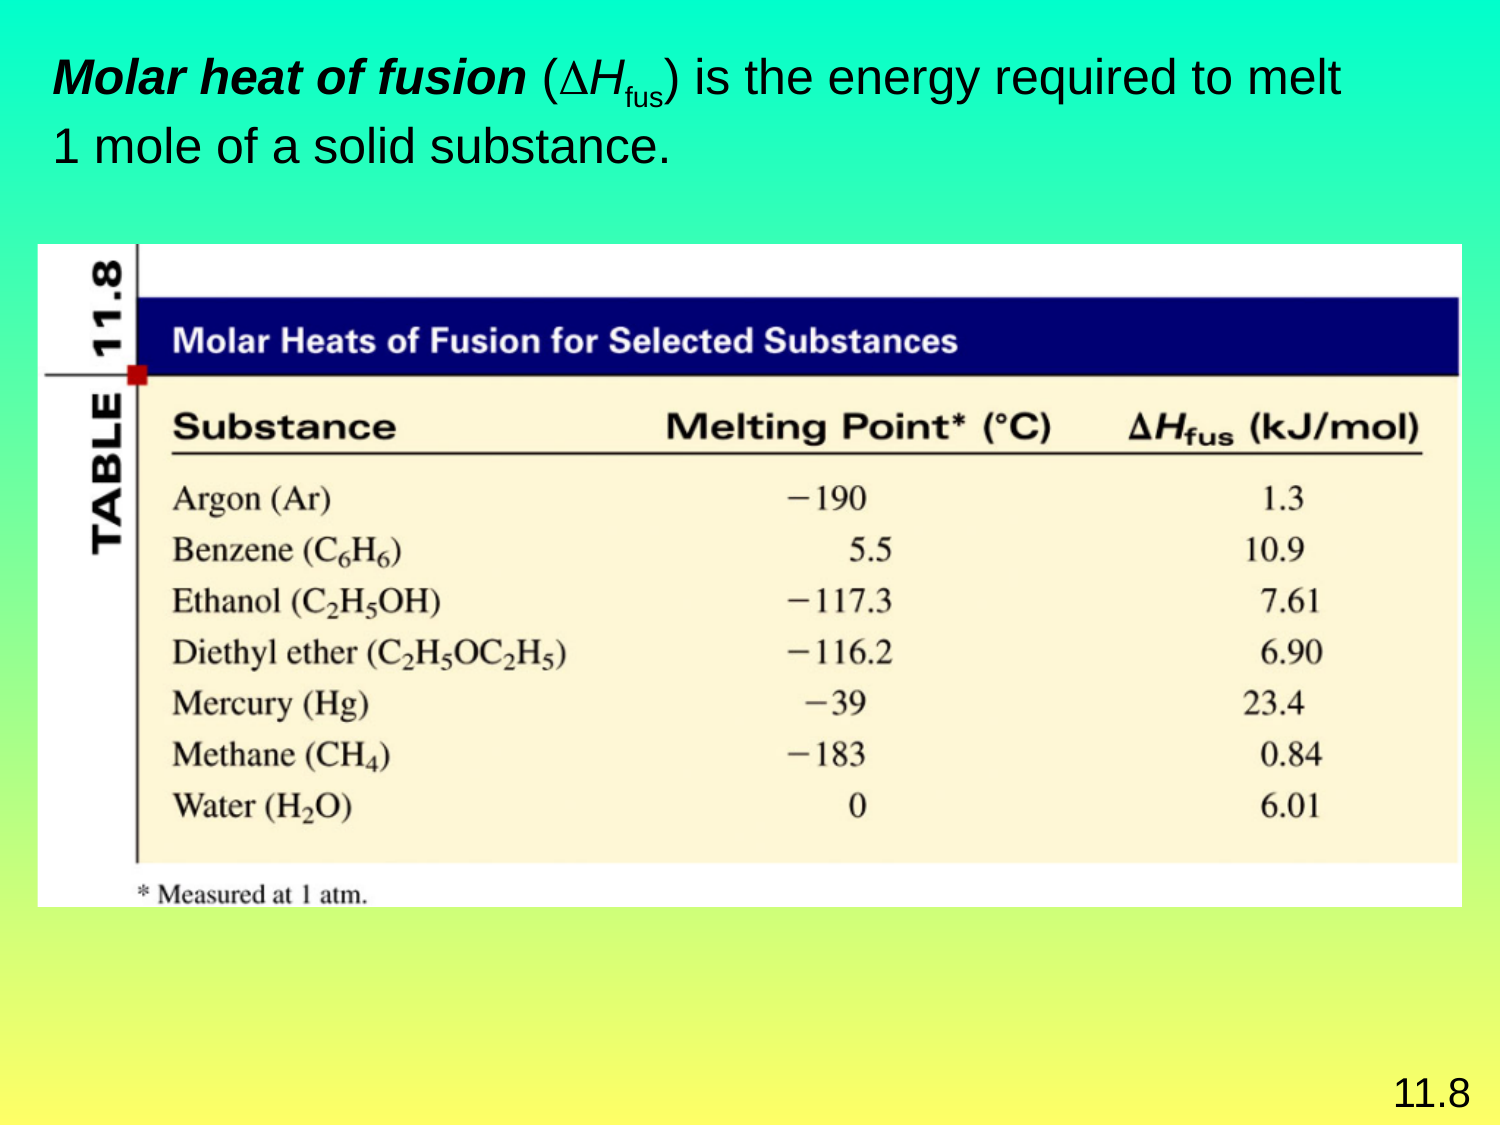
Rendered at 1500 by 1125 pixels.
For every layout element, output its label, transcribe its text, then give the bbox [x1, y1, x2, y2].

text_box Molar heat of fusion (DHfus) is the energy required to melt 1 mole of a solid substance. [37, 37, 1388, 181]
text_box 11.8 [1377, 1058, 1486, 1124]
picture [37, 244, 1463, 908]
